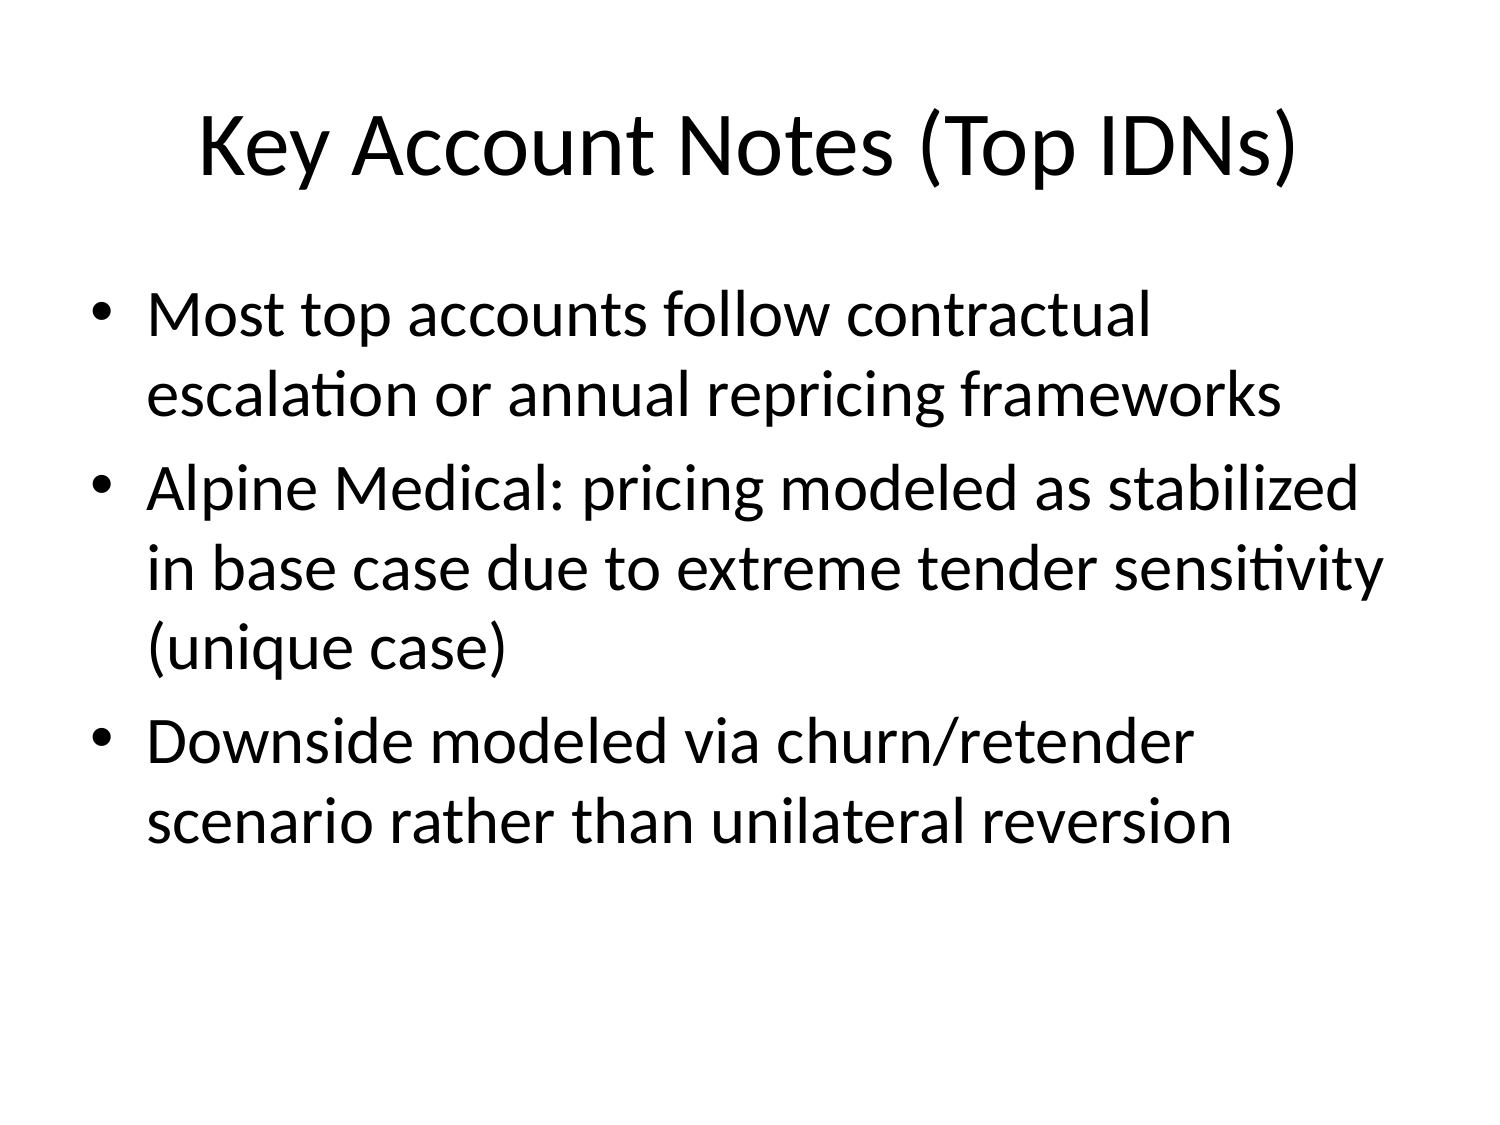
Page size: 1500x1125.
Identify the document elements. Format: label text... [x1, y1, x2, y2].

list Most top accounts follow contractual escalation or annual repricing frameworks Alpine Medical: pricing modeled as stabilized in base case due to extreme tender sensitivity (unique case) Downside modeled via churn/retender scenario rather than unilateral reversion [75, 262, 1425, 1005]
title Key Account Notes (Top IDNs) [75, 45, 1425, 233]
